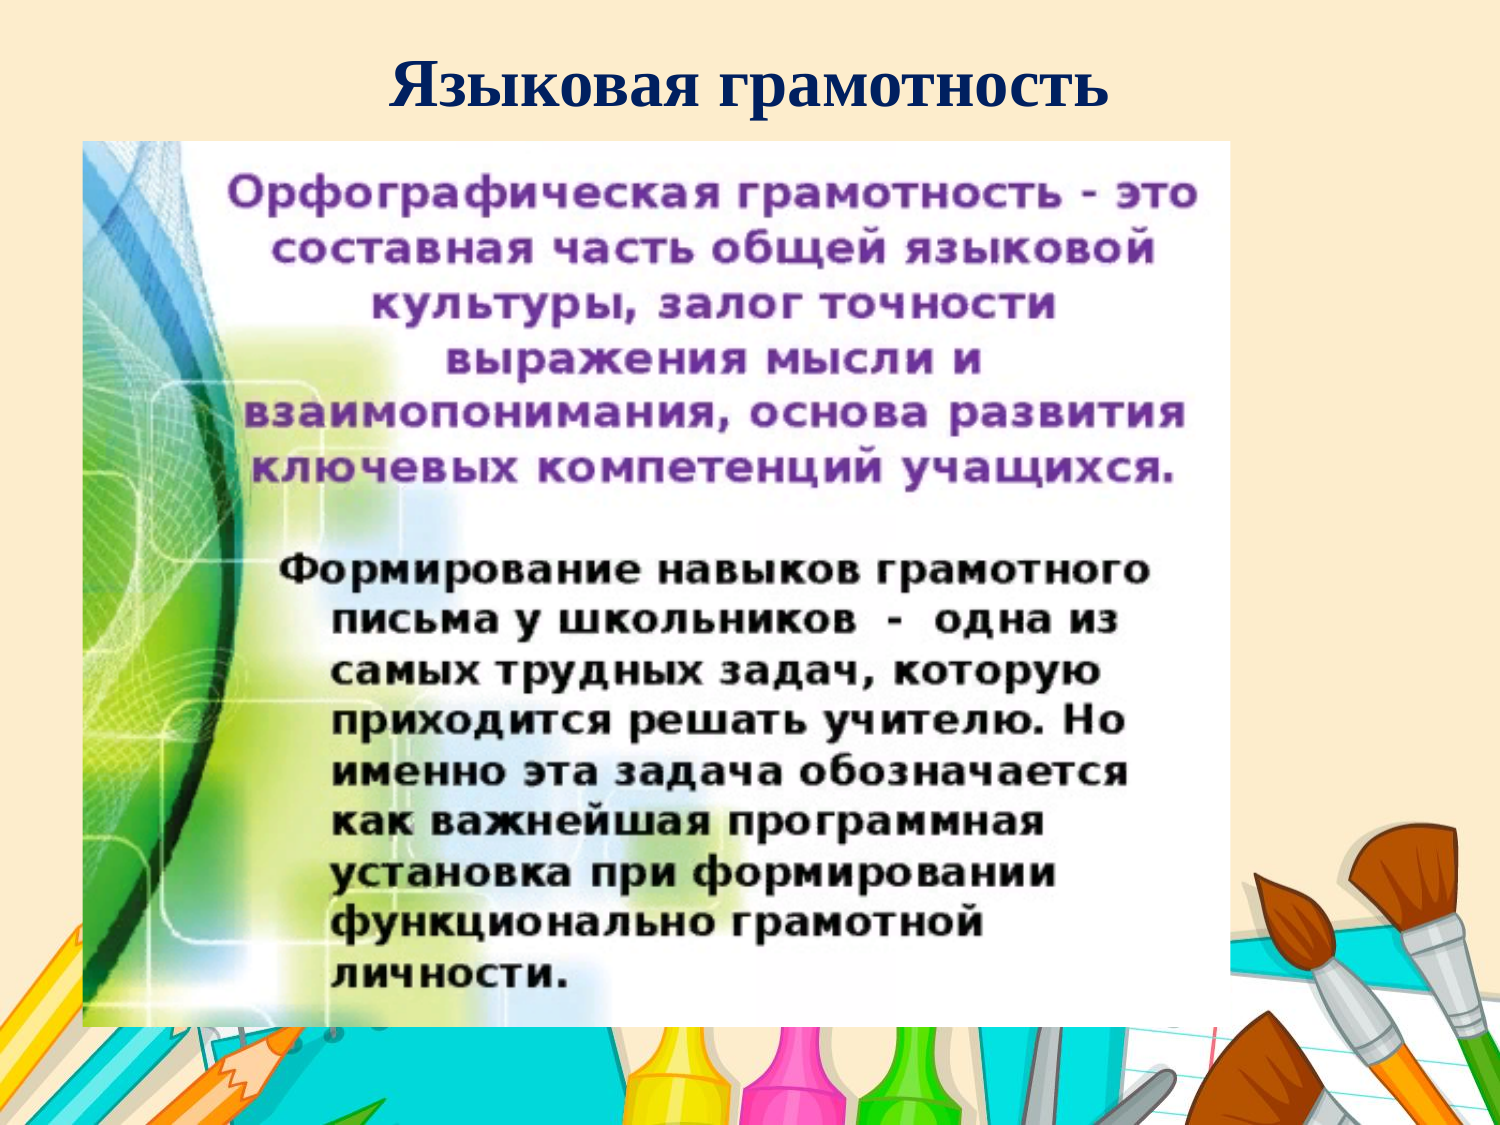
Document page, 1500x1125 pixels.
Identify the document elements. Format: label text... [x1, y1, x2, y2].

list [82, 141, 1231, 1026]
picture [0, 0, 1500, 1125]
title Языковая грамотность [103, 0, 1397, 193]
